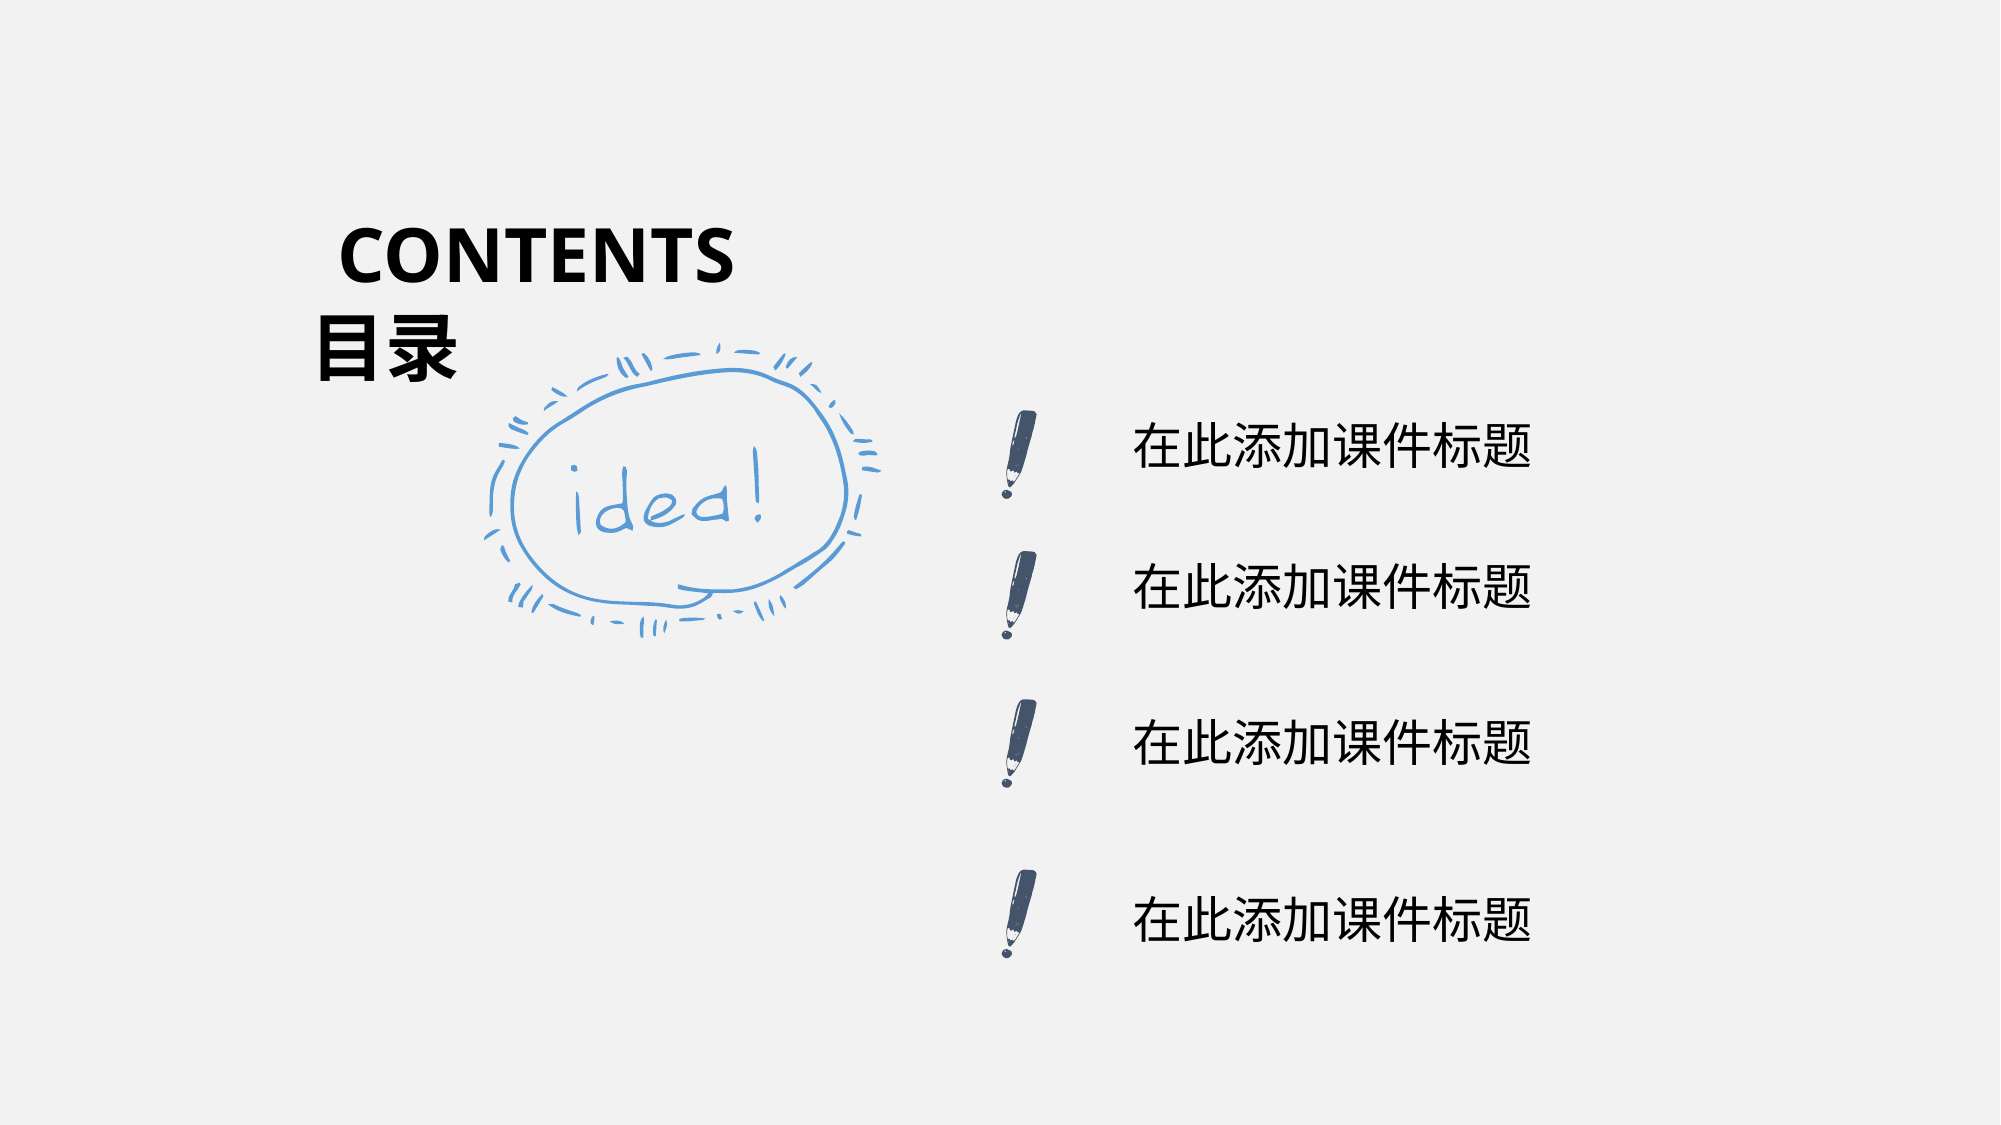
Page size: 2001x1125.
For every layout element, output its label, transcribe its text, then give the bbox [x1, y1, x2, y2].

text_box 在此添加课件标题 [1117, 407, 1548, 483]
text_box [590, 615, 595, 626]
text_box [785, 356, 798, 369]
text_box [768, 599, 775, 617]
text_box [641, 353, 653, 372]
text_box [753, 601, 765, 622]
text_box [734, 349, 761, 355]
text_box [773, 353, 786, 371]
text_box [1001, 489, 1012, 499]
text_box [489, 459, 505, 518]
text_box [858, 450, 878, 456]
text_box [679, 617, 706, 622]
text_box [510, 367, 849, 609]
text_box 目录 [295, 292, 476, 398]
text_box [716, 342, 721, 354]
text_box [839, 413, 854, 435]
text_box [616, 356, 629, 378]
text_box [798, 361, 813, 377]
text_box [663, 619, 668, 634]
text_box [1001, 778, 1012, 788]
text_box 在此添加课件标题 [1117, 703, 1548, 779]
text_box [623, 356, 640, 377]
text_box [639, 616, 645, 638]
text_box CONTENTS [322, 199, 751, 305]
text_box [717, 613, 723, 620]
text_box [853, 494, 862, 520]
text_box [498, 442, 521, 449]
text_box [508, 582, 521, 603]
text_box [483, 529, 501, 541]
text_box [852, 438, 873, 443]
text_box [1006, 869, 1037, 947]
text_box [1001, 949, 1012, 959]
text_box [547, 604, 581, 617]
text_box [1001, 630, 1012, 640]
text_box [652, 619, 657, 637]
text_box 在此添加课件标题 [1117, 881, 1548, 957]
text_box [1006, 551, 1037, 629]
text_box [531, 593, 544, 613]
text_box 在此添加课件标题 [1117, 548, 1548, 623]
text_box [861, 466, 882, 473]
text_box [508, 422, 529, 435]
text_box [732, 610, 744, 614]
text_box [847, 530, 862, 537]
text_box [500, 544, 510, 563]
text_box [609, 620, 625, 625]
text_box [663, 352, 701, 360]
text_box [1006, 410, 1037, 488]
text_box [1006, 699, 1037, 777]
